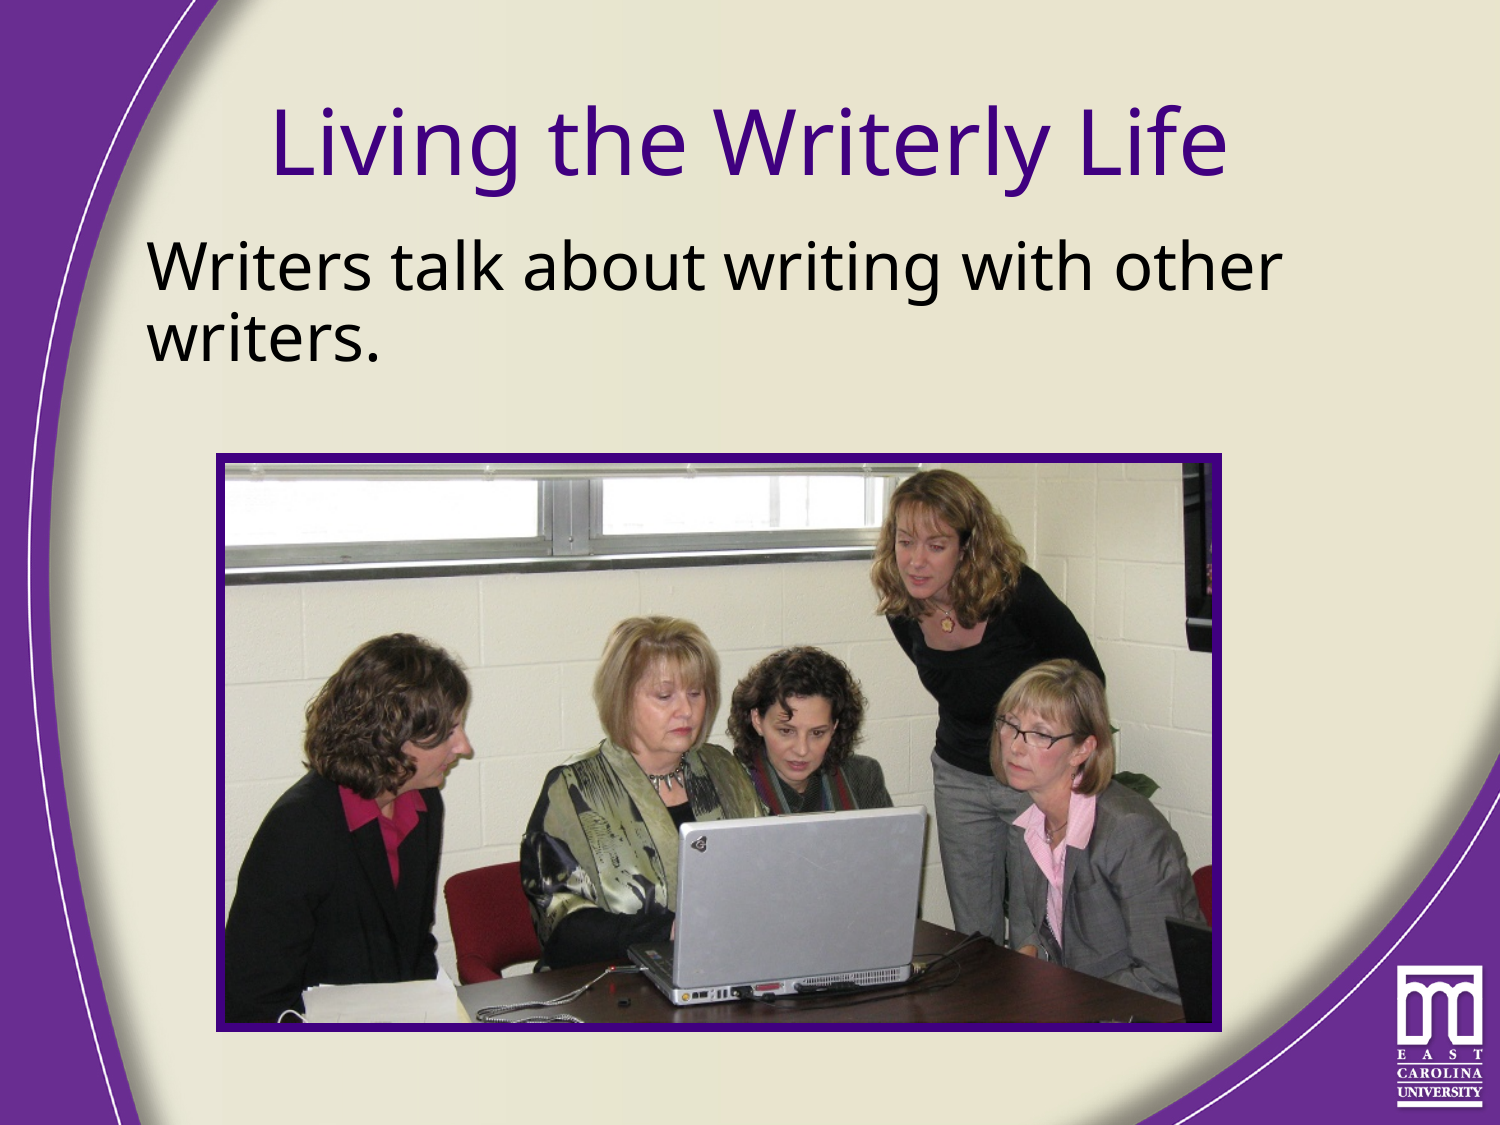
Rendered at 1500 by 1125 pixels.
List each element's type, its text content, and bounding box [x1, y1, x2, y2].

title Living the Writerly Life [74, 44, 1426, 224]
list Writers talk about writing with other writers. [74, 224, 1426, 1006]
picture [0, 0, 1500, 1125]
